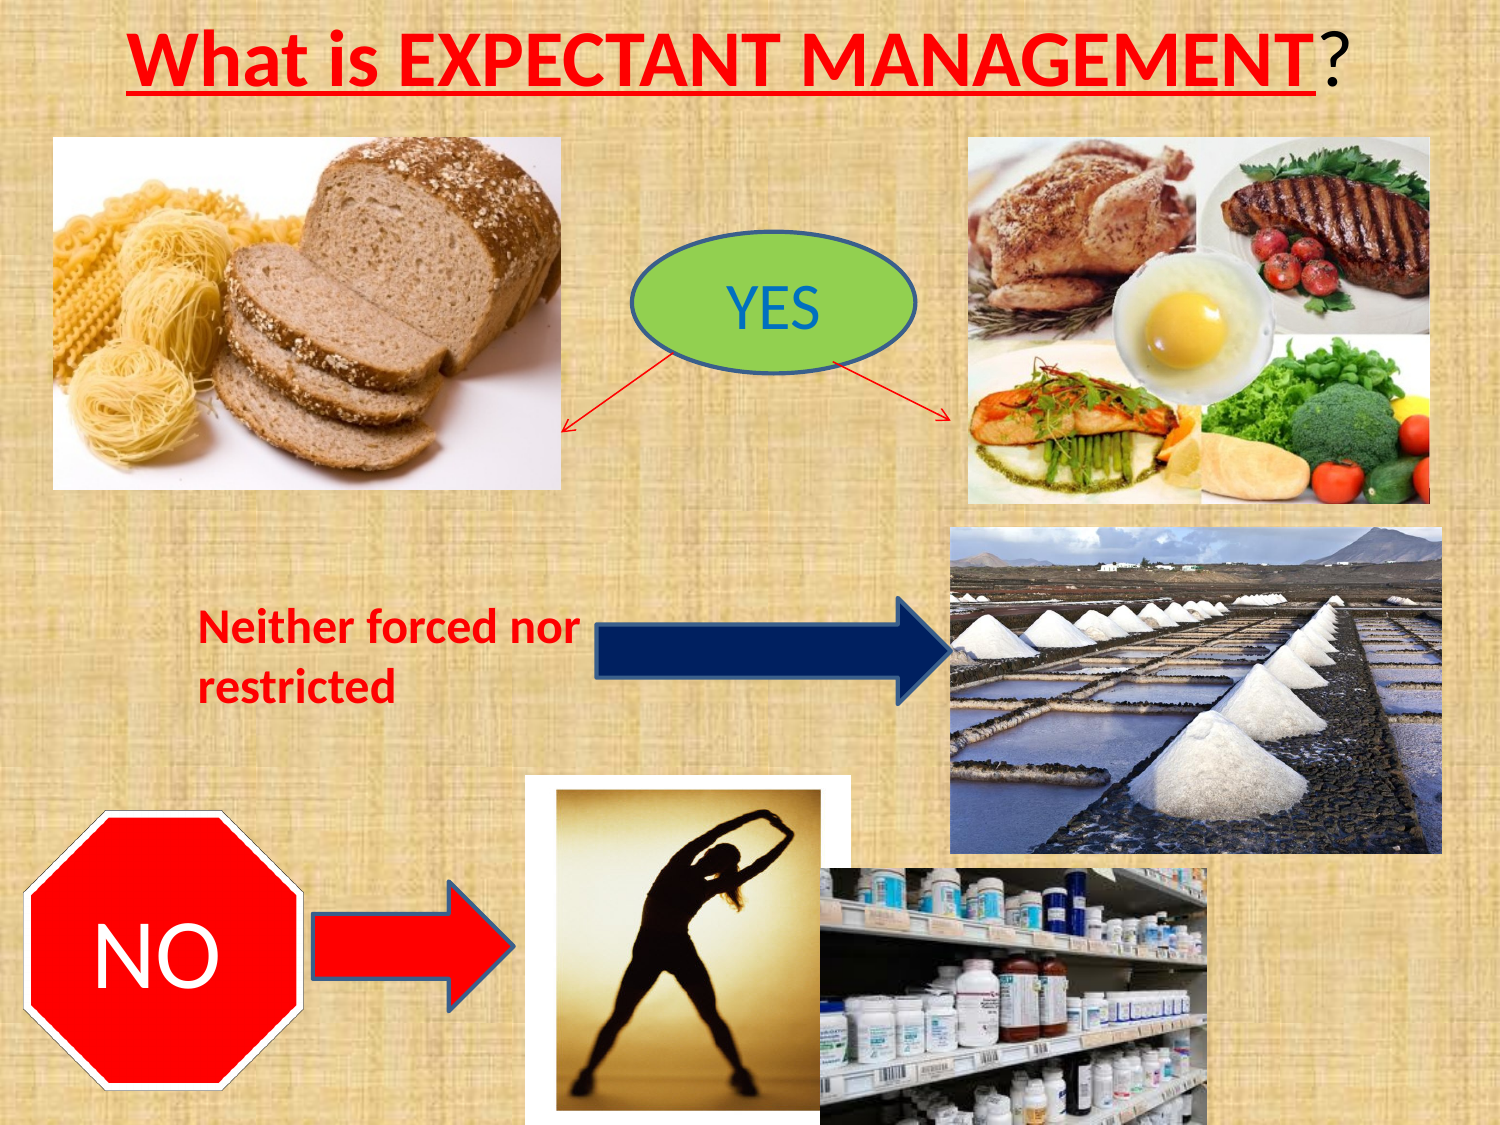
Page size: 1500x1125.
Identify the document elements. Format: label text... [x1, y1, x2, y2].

text_box YES [629, 229, 918, 376]
picture [0, 0, 1500, 1125]
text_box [560, 352, 674, 433]
text_box Neither forced nor restricted [182, 586, 768, 721]
text_box [768, 595, 945, 707]
title What is EXPECTANT MANAGEMENT? [64, 0, 1415, 148]
text_box [310, 879, 516, 1014]
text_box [832, 361, 951, 421]
